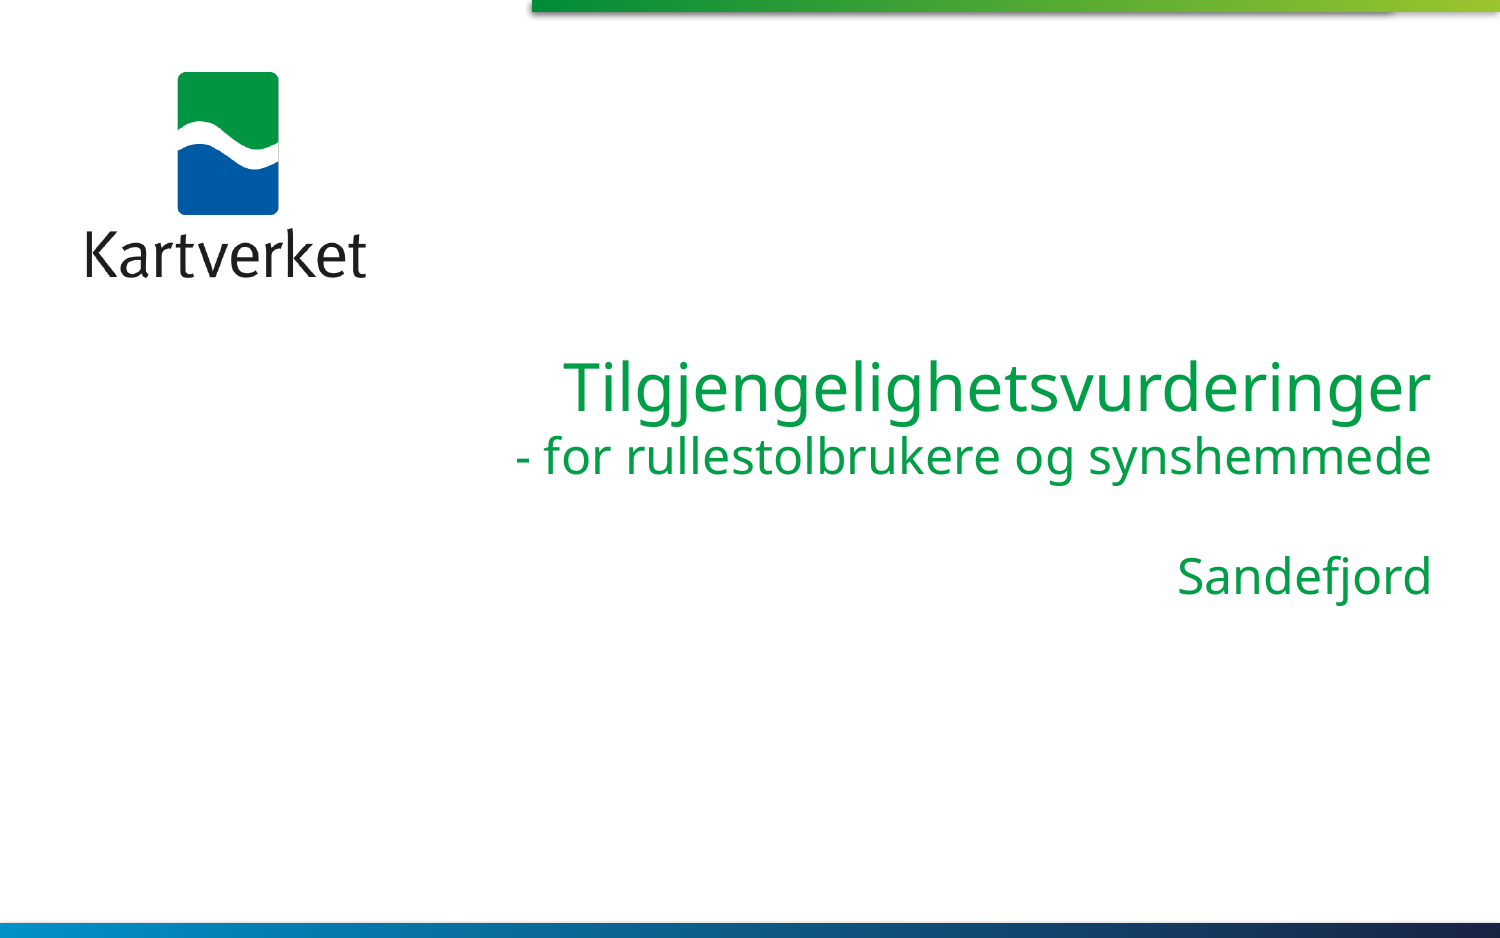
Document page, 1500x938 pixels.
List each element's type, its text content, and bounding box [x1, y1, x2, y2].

text_box Tilgjengelighetsvurderinger - for rullestolbrukere og synshemmede Sandefjord [66, 337, 1449, 613]
